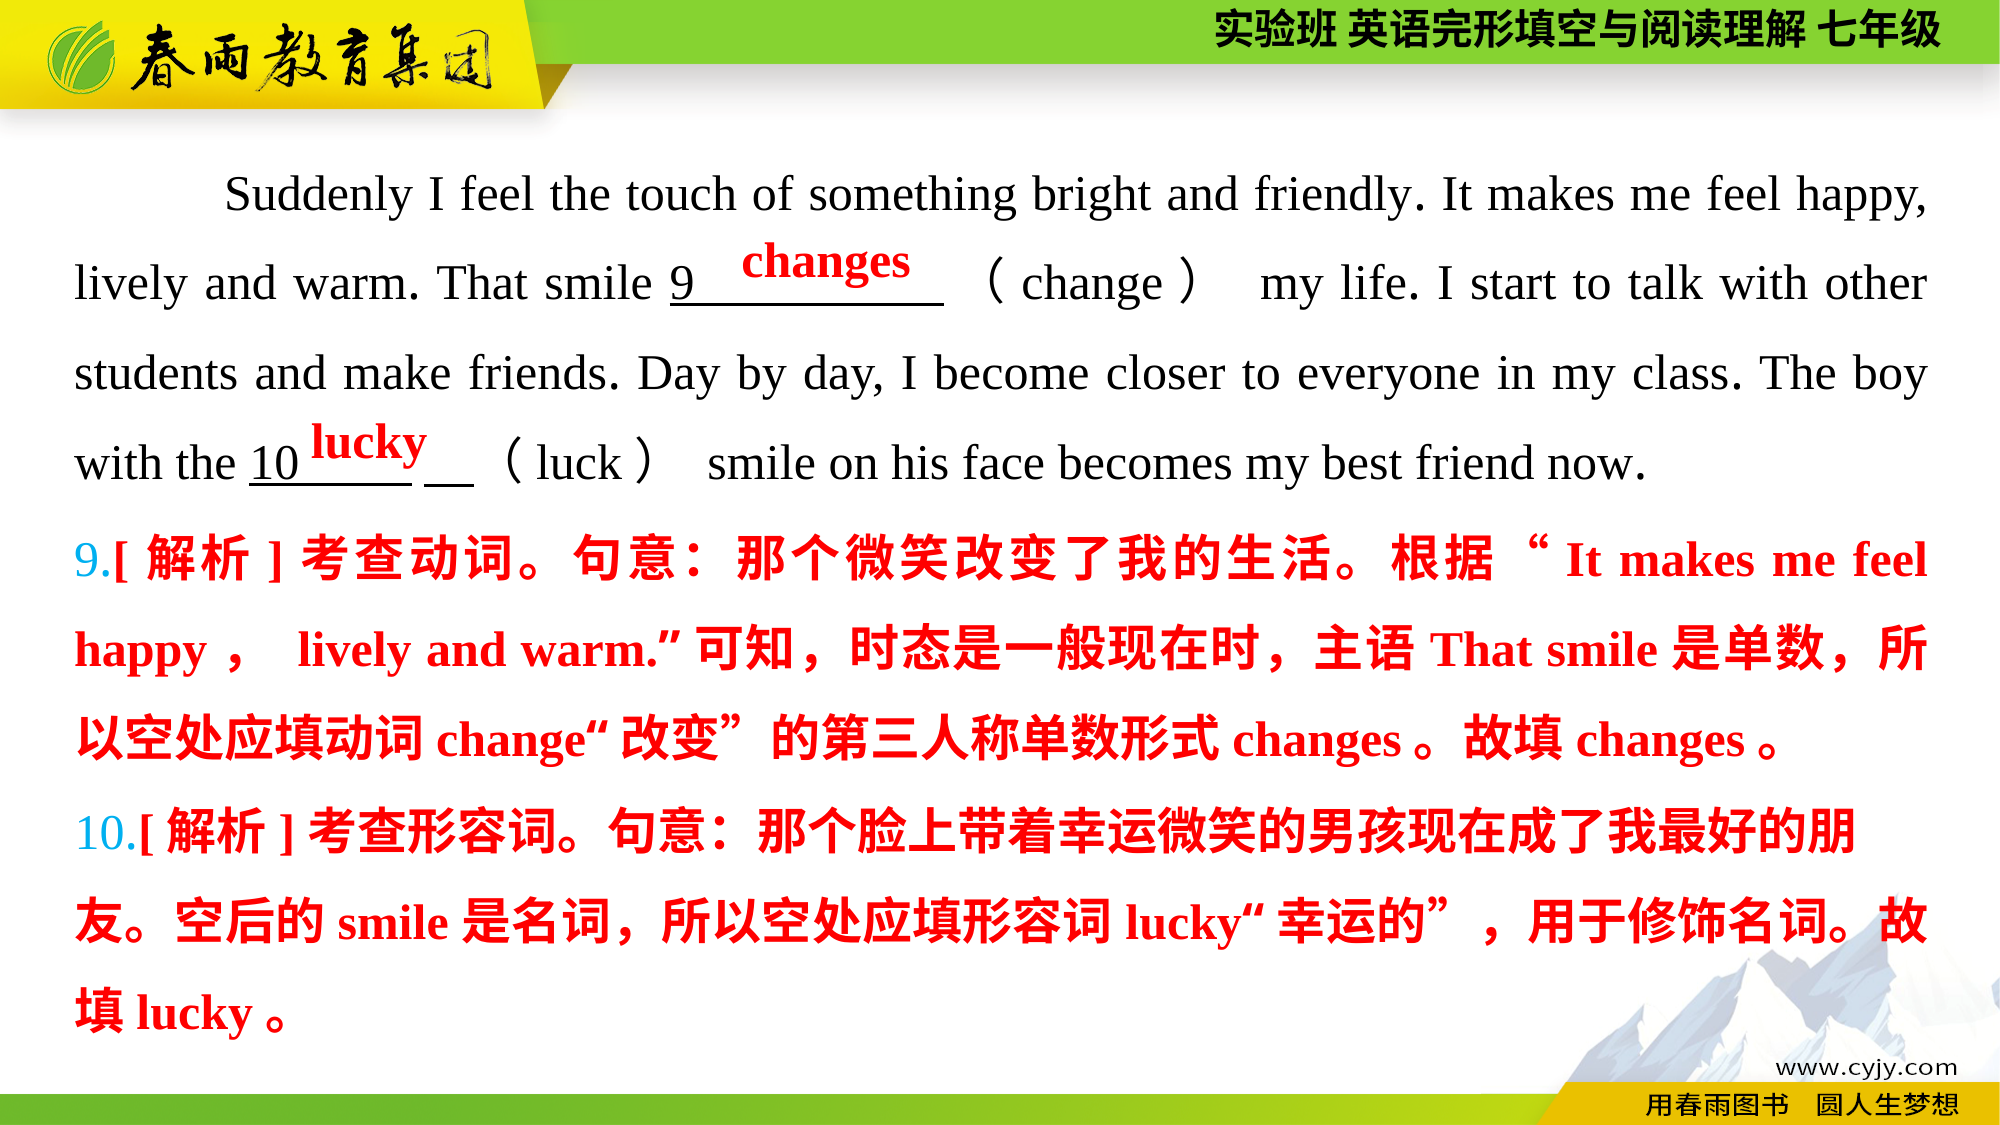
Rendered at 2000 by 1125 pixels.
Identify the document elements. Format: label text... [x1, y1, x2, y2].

text_box changes [726, 220, 926, 295]
picture [0, 0, 2000, 1125]
text_box lucky [296, 400, 512, 476]
text_box 10.[解析]考查形容词。句意：那个脸上带着幸运微笑的男孩现在成了我最好的朋 友。空后的smile是名词，所以空处应填形容词lucky“幸运的”，用于修饰名词。故填lucky。 [59, 761, 1944, 1047]
list Suddenly I feel the touch of something bright and friendly. It makes me feel happy, lively and warm. That smile 9 （change） my life. I start to talk with other students and make friends. Day by day, I become closer to everyone in my class. The boy with the 10 （luck） smile on his face becomes my best friend now. [59, 122, 1944, 489]
text_box 9.[解析]考查动词。句意：那个微笑改变了我的生活。根据“It makes me feel happy， lively and warm.”可知，时态是一般现在时，主语That smile是单数，所以空处应填动词change“改变”的第三人称单数形式changes。故填changes。 [59, 489, 1944, 761]
